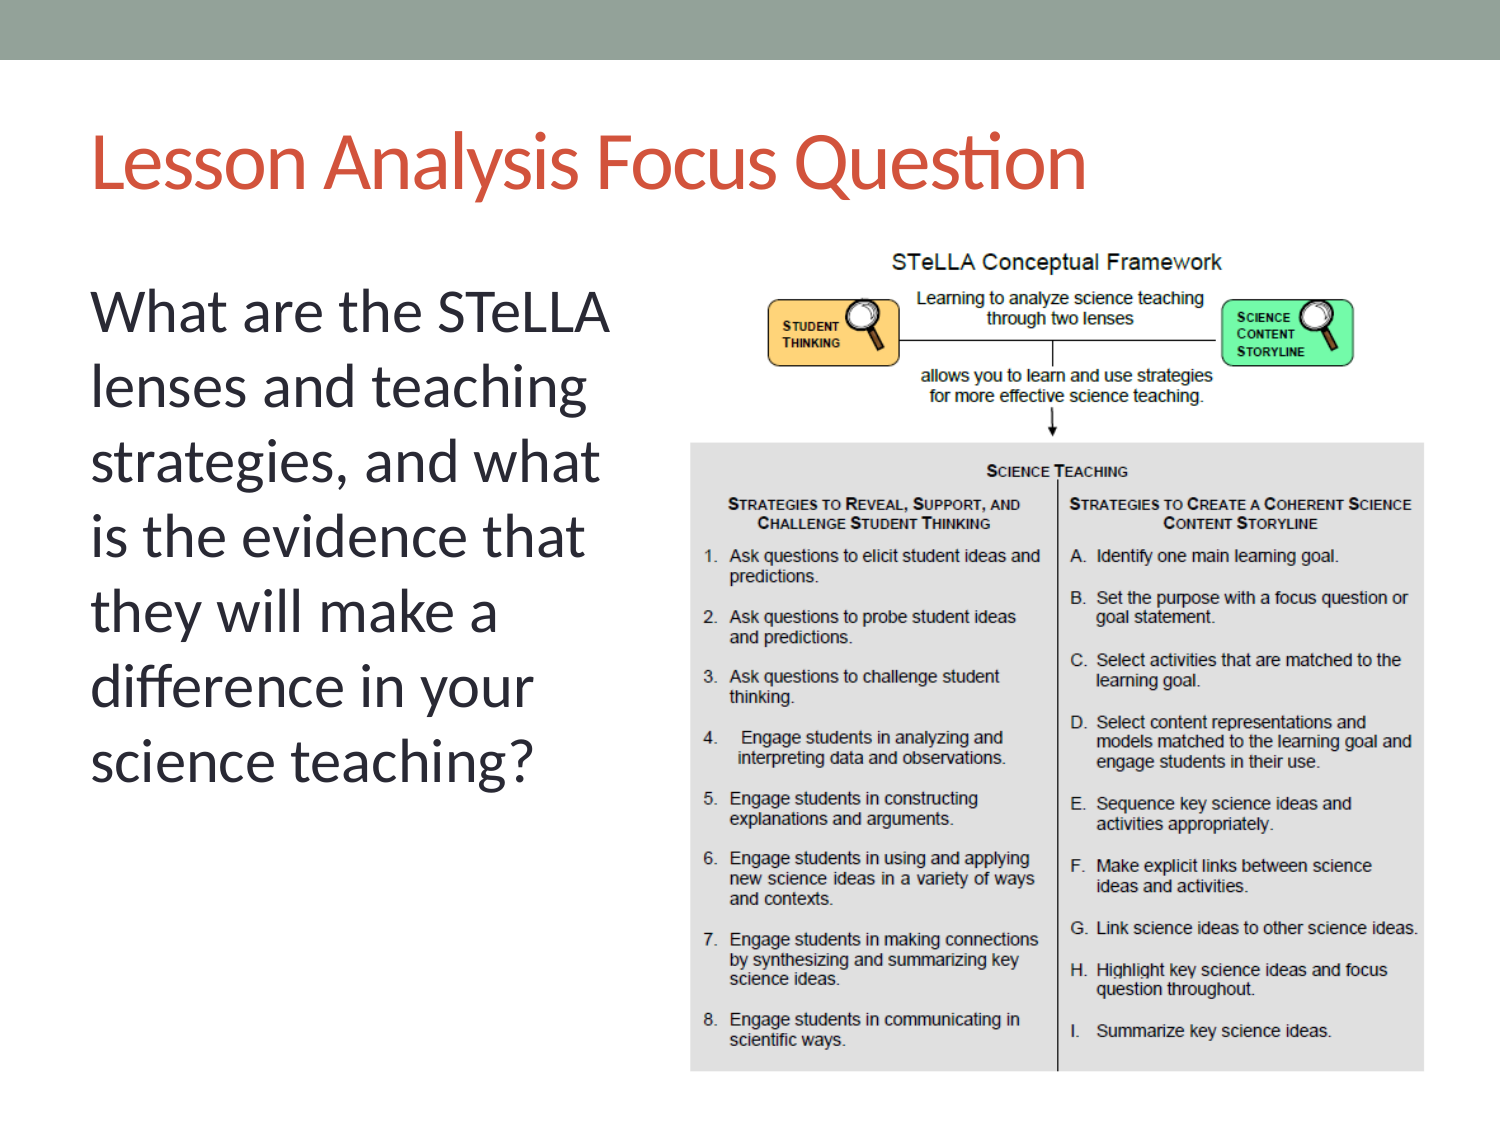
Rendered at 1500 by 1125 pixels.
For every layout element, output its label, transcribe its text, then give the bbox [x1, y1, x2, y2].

title Lesson Analysis Focus Question [75, 75, 1425, 238]
picture [665, 237, 1447, 1093]
list What are the STeLLA lenses and teaching strategies, and what is the evidence that they will make a difference in your science teaching? [75, 262, 662, 950]
